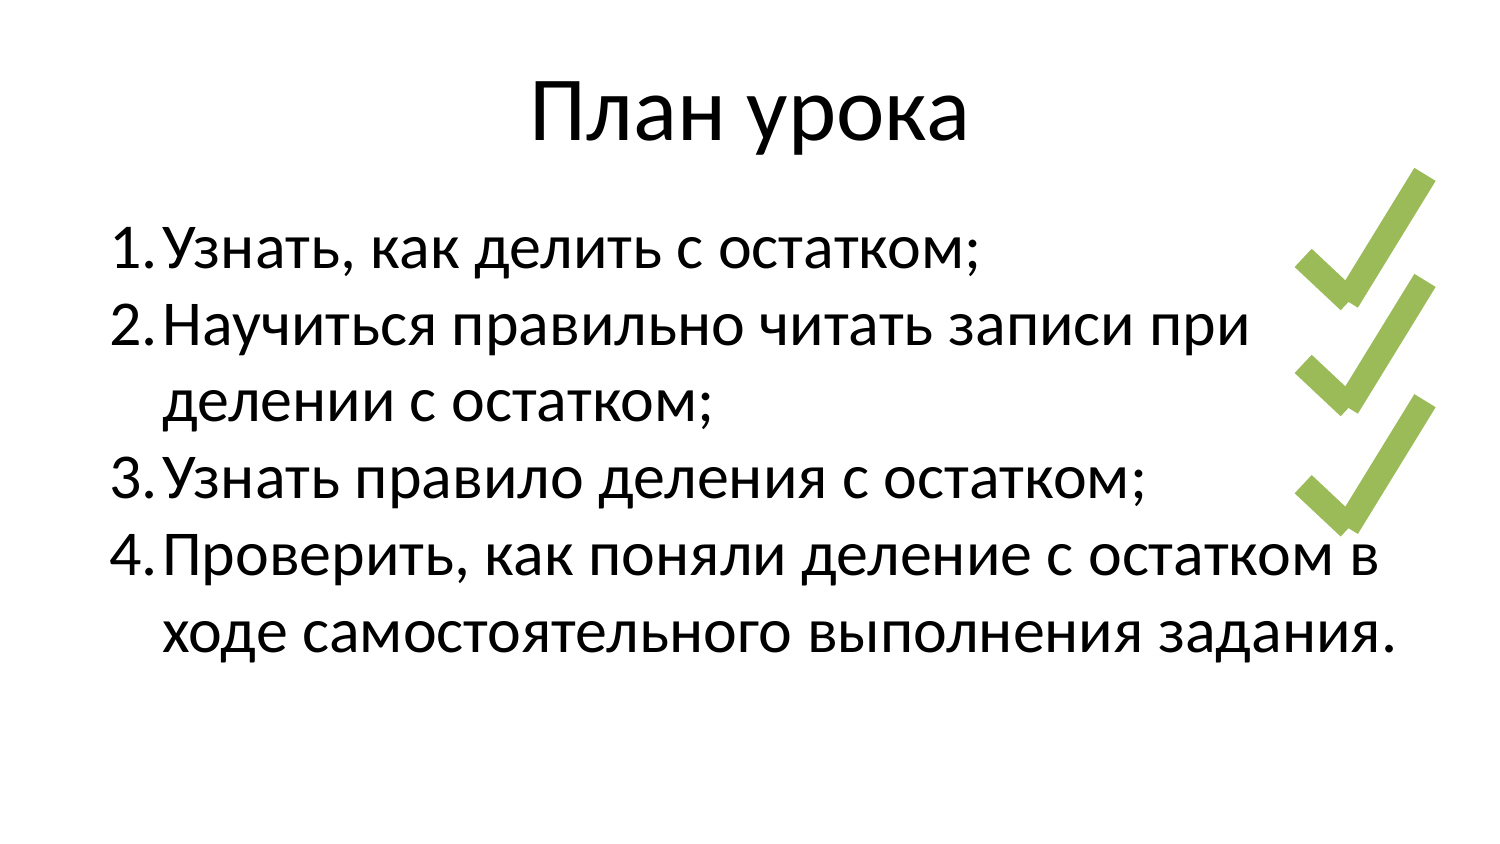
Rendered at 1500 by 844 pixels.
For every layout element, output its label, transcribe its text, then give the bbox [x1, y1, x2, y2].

list Узнать, как делить с остатком; Научиться правильно читать записи при делении с остатком; Узнать правило деления с остатком; Проверить, как поняли деление с остатком в ходе самостоятельного выполнения задания. [75, 196, 1425, 754]
title План урока [75, 33, 1425, 175]
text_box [1302, 174, 1426, 280]
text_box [1302, 280, 1426, 400]
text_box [1302, 400, 1426, 528]
